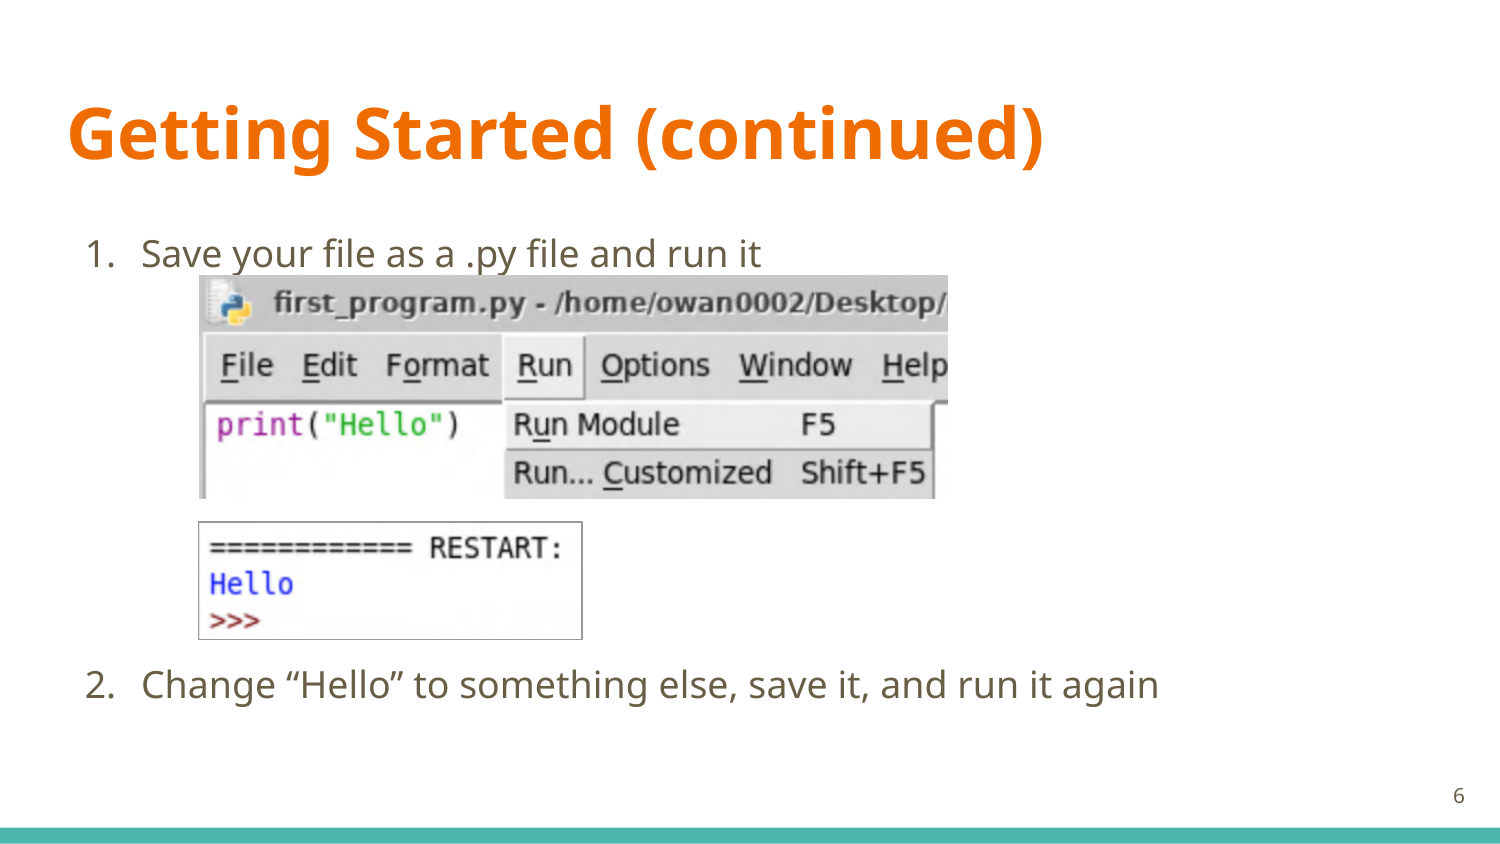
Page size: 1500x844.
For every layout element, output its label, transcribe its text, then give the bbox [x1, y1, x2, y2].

picture [198, 522, 582, 639]
list Save your file as a .py file and run it Change “Hello” to something else, save it, and run it again [51, 207, 1449, 750]
slide_number ‹#› [1389, 764, 1480, 830]
title Getting Started (continued) [51, 72, 1449, 189]
picture [198, 275, 948, 500]
